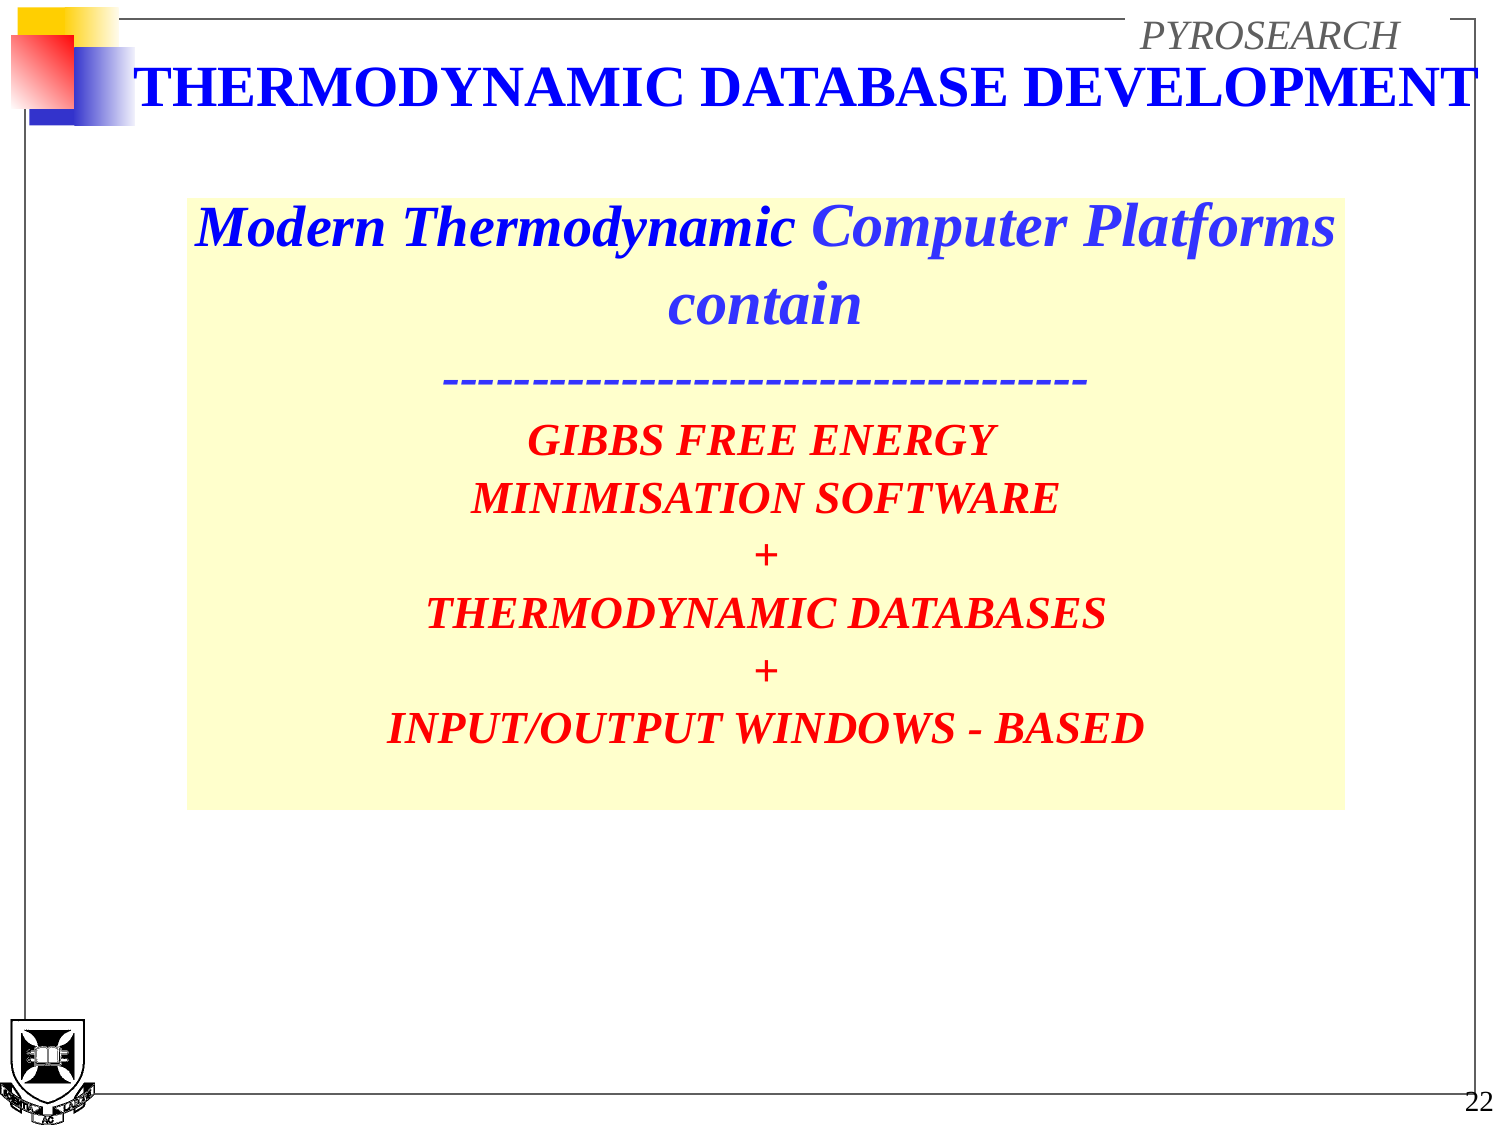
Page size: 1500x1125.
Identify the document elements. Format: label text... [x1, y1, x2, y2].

list THERMODYNAMIC DATABASE DEVELOPMENT [112, 54, 1500, 155]
text_box Modern Thermodynamic Computer Platforms contain ------------------------------------ GIBBS FREE ENERGY MINIMISATION SOFTWARE + THERMODYNAMIC DATABASES + INPUT/OUTPUT WINDOWS - BASED [184, 196, 1348, 813]
slide_number 22 [1181, 1042, 1495, 1118]
